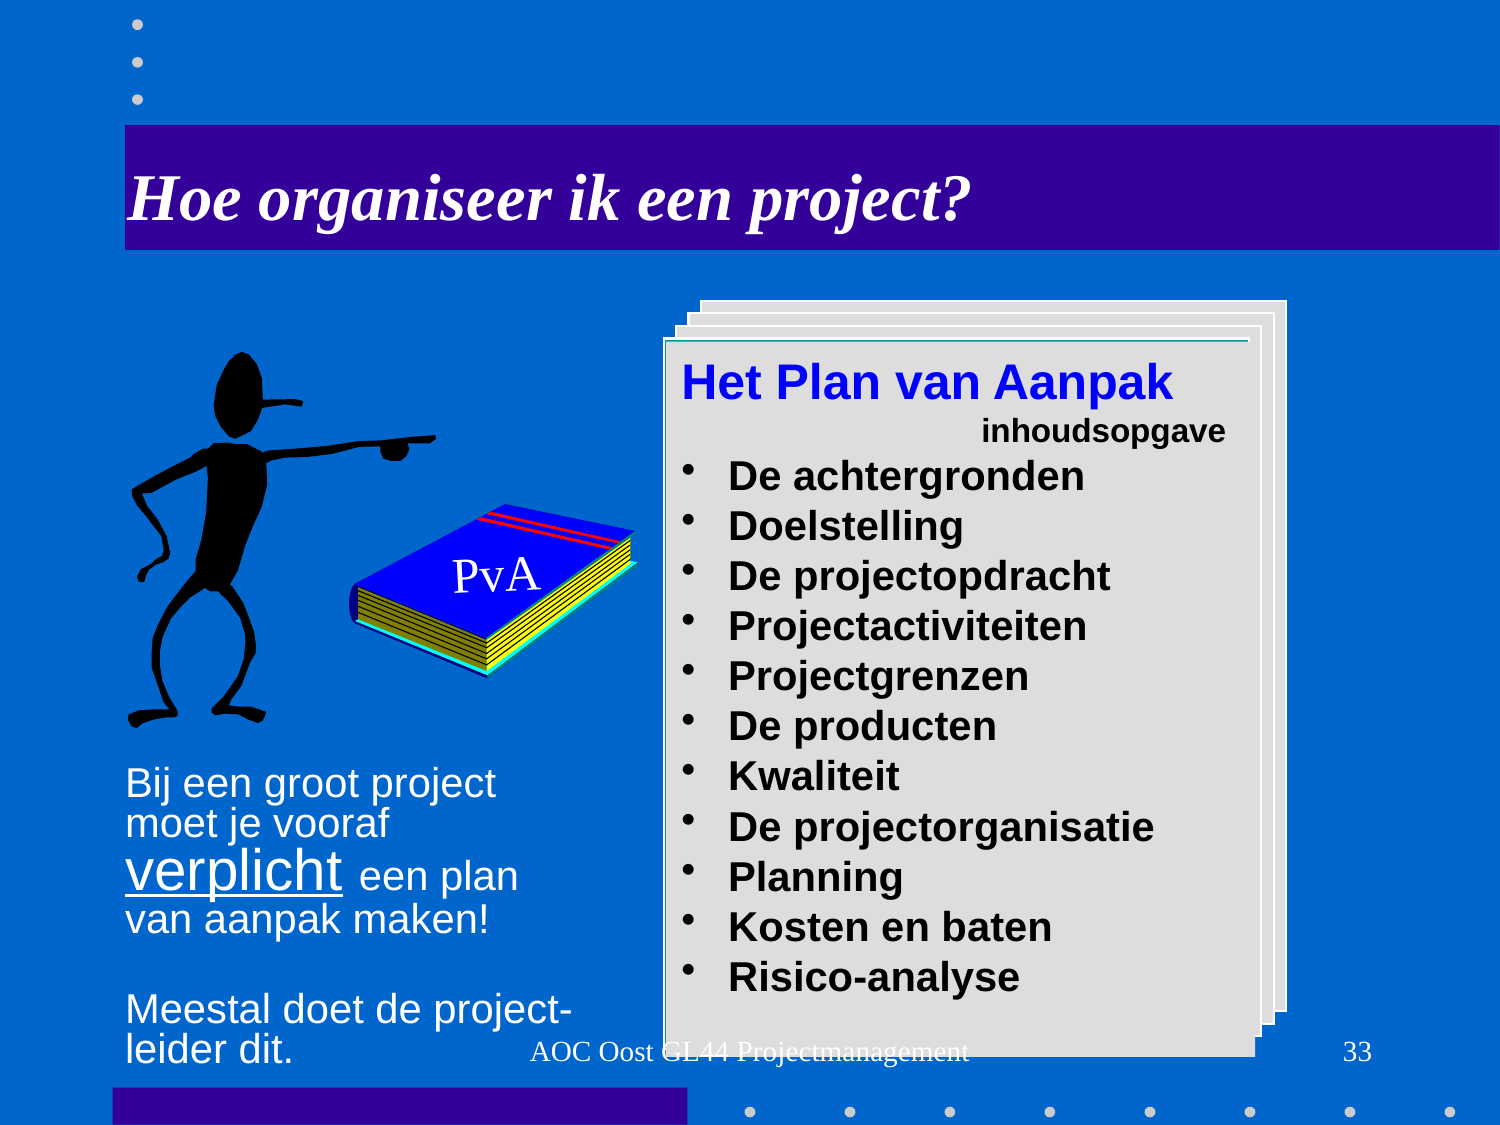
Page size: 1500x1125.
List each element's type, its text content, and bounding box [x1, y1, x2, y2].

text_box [127, 351, 439, 731]
text_box [701, 301, 1287, 1012]
footer AOC Oost GL44 Projectmanagement [512, 1012, 988, 1088]
title Hoe organiseer ik een project? [112, 99, 1388, 288]
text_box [348, 504, 640, 681]
slide_number 33 [1074, 1012, 1388, 1088]
text_box Bij een groot project moet je vooraf verplicht een plan van aanpak maken! Meestal doet de project- leider dit. [109, 758, 613, 1079]
text_box [663, 338, 1249, 1012]
text_box Het Plan van Aanpak inhoudsopgave De achtergronden Doelstelling De projectopdracht Projectactiviteiten Projectgrenzen De producten Kwaliteit De projectorganisatie Planning Kosten en baten Risico-analyse [666, 341, 1256, 1057]
text_box [688, 313, 1274, 1024]
text_box [676, 325, 1262, 1037]
